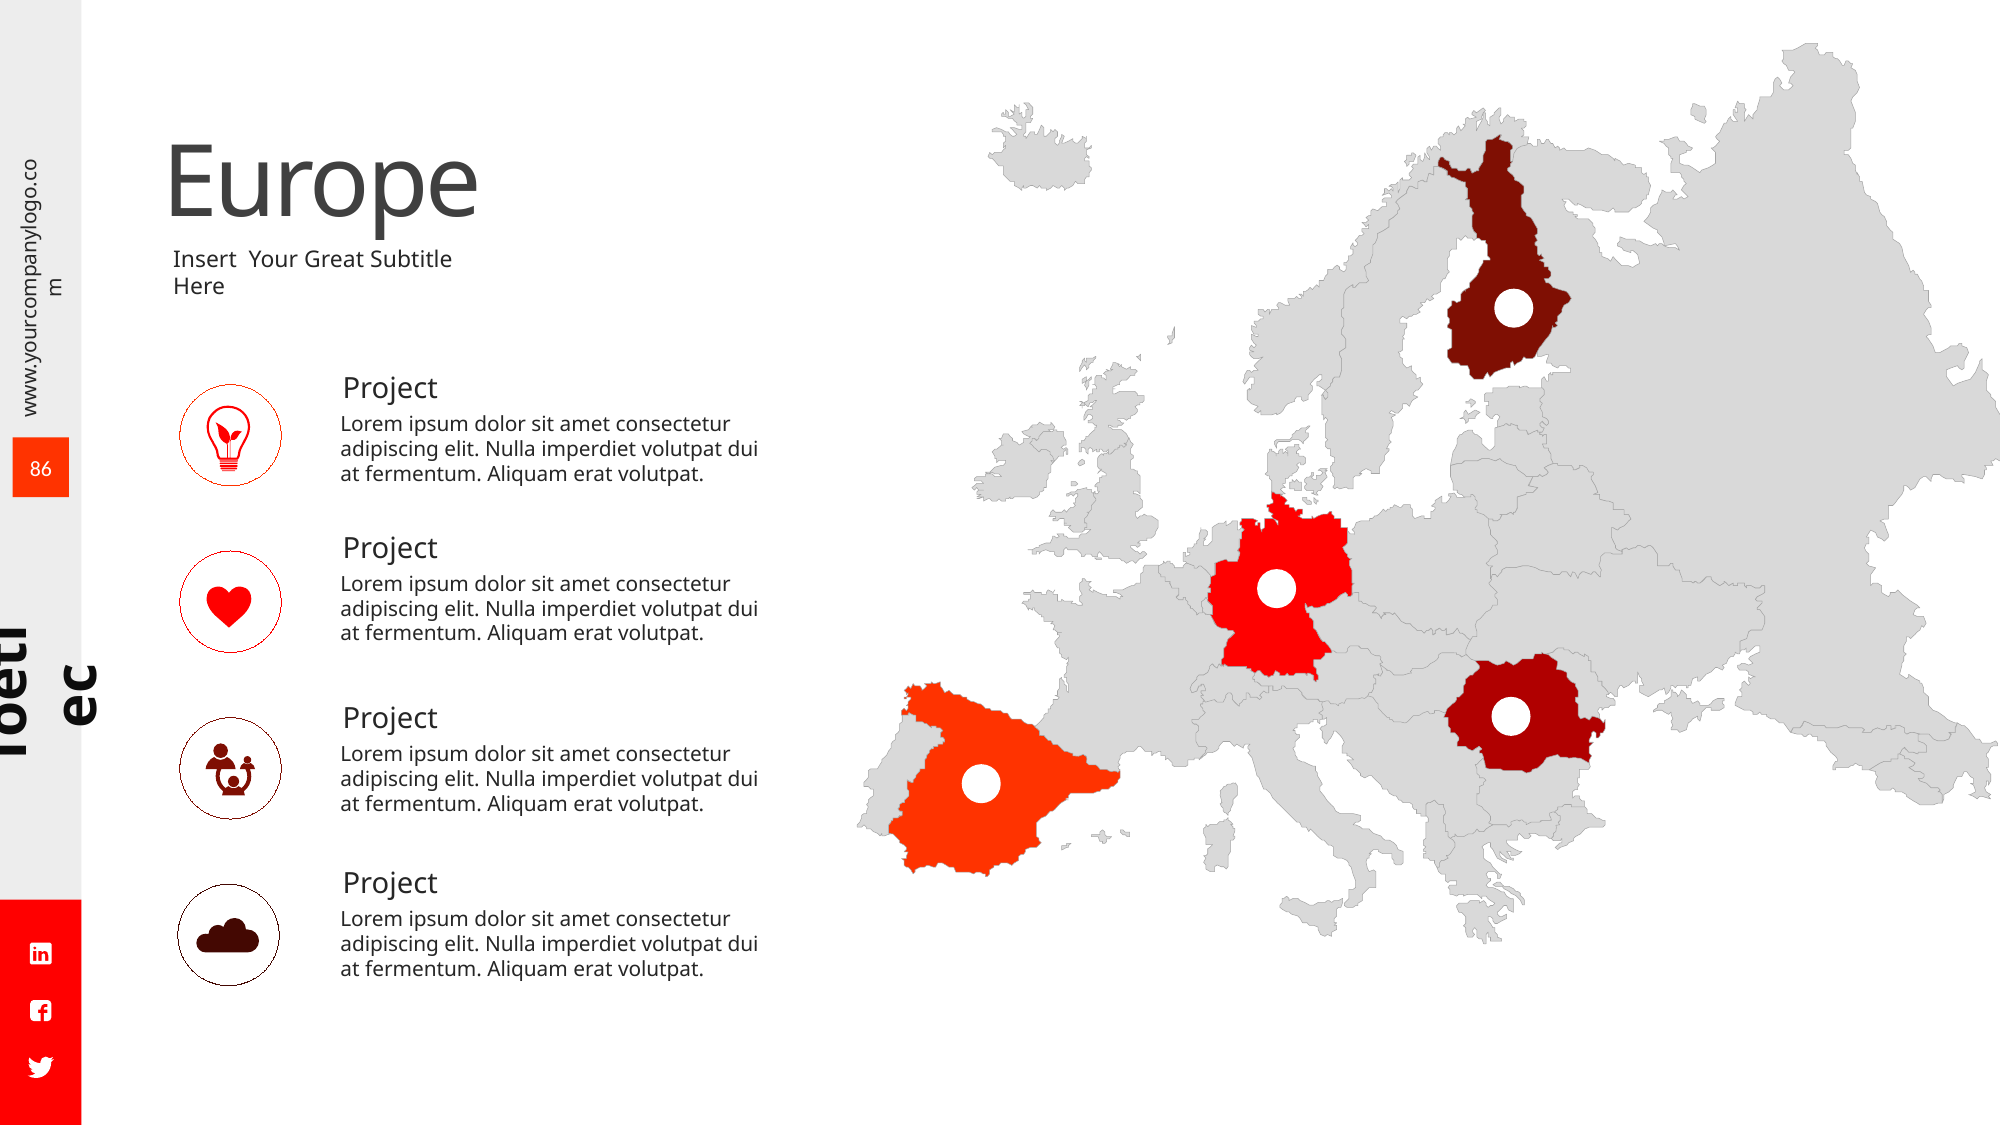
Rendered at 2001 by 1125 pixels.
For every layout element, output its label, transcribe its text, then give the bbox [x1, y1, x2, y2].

text_box Lorem ipsum dolor sit amet consectetur adipiscing elit. Nulla imperdiet volutpat dui at fermentum. Aliquam erat volutpat. [325, 402, 792, 493]
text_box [857, 43, 2000, 944]
text_box Project [327, 514, 550, 562]
text_box Lorem ipsum dolor sit amet consectetur adipiscing elit. Nulla imperdiet volutpat dui at fermentum. Aliquam erat volutpat. [325, 733, 792, 823]
text_box Project [327, 355, 550, 402]
text_box Insert Your Great Subtitle Here [158, 237, 512, 307]
slide_number 86 [12, 437, 69, 498]
text_box Project [327, 850, 550, 898]
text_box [179, 550, 282, 653]
text_box Europe [147, 116, 677, 236]
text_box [179, 717, 282, 820]
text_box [177, 884, 280, 986]
text_box Project [327, 685, 550, 733]
text_box Lorem ipsum dolor sit amet consectetur adipiscing elit. Nulla imperdiet volutpat dui at fermentum. Aliquam erat volutpat. [325, 562, 792, 653]
text_box Lorem ipsum dolor sit amet consectetur adipiscing elit. Nulla imperdiet volutpat dui at fermentum. Aliquam erat volutpat. [325, 898, 792, 989]
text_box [179, 384, 282, 486]
